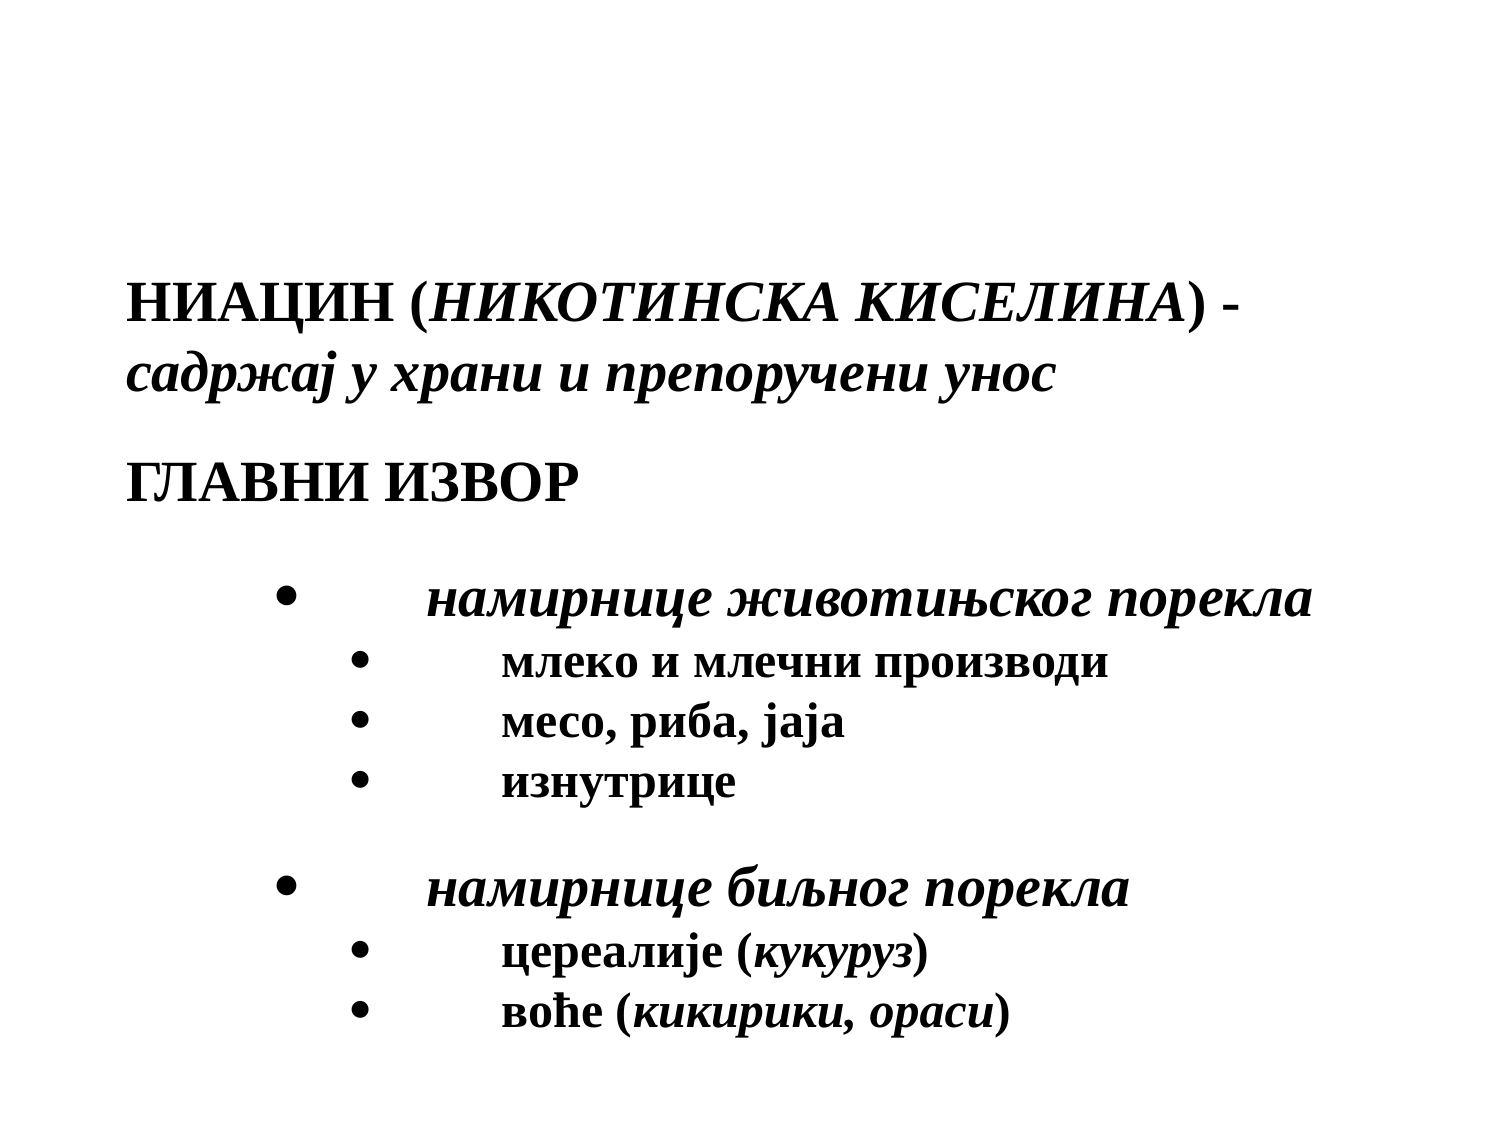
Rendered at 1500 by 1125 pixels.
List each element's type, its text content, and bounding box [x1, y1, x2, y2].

text_box НИАЦИН (НИКОТИНСКА КИСЕЛИНА) - садржај у храни и препоручени унос ГЛАВНИ ИЗВОР · намирнице животињског порекла · млеко и млечни производи · месо, риба, јаја · изнутрице · намирнице биљног порекла · цереалије (кукуруз) · воће (кикирики, ораси) [112, 255, 1375, 1045]
